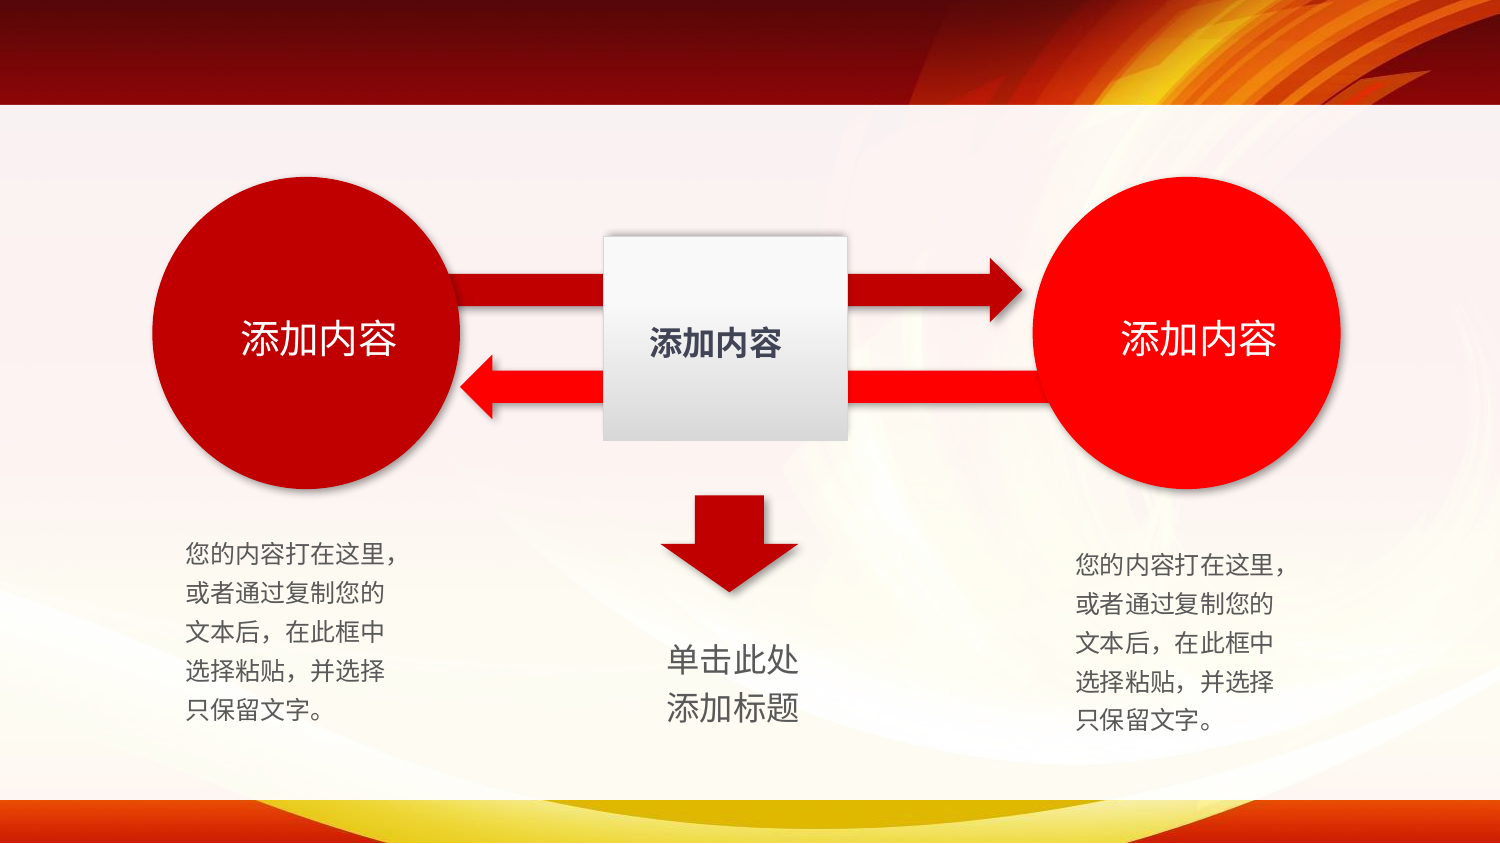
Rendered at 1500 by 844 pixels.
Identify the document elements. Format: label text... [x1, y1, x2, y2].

text_box 添加内容 [1032, 176, 1341, 490]
text_box 添加内容 [603, 236, 847, 441]
text_box [457, 273, 603, 307]
text_box [660, 495, 799, 593]
picture [0, 0, 1500, 104]
text_box 单击此处添加标题 [651, 623, 845, 736]
text_box [461, 354, 603, 420]
text_box [852, 370, 1044, 403]
text_box 添加内容 [152, 176, 460, 490]
text_box 您的内容打在这里，或者通过复制您的文本后，在此框中选择粘贴，并选择只保留文字。 [169, 522, 425, 733]
text_box 您的内容打在这里，或者通过复制您的文本后，在此框中选择粘贴，并选择只保留文字。 [1059, 532, 1315, 743]
picture [0, 800, 1500, 843]
text_box [852, 257, 1023, 323]
